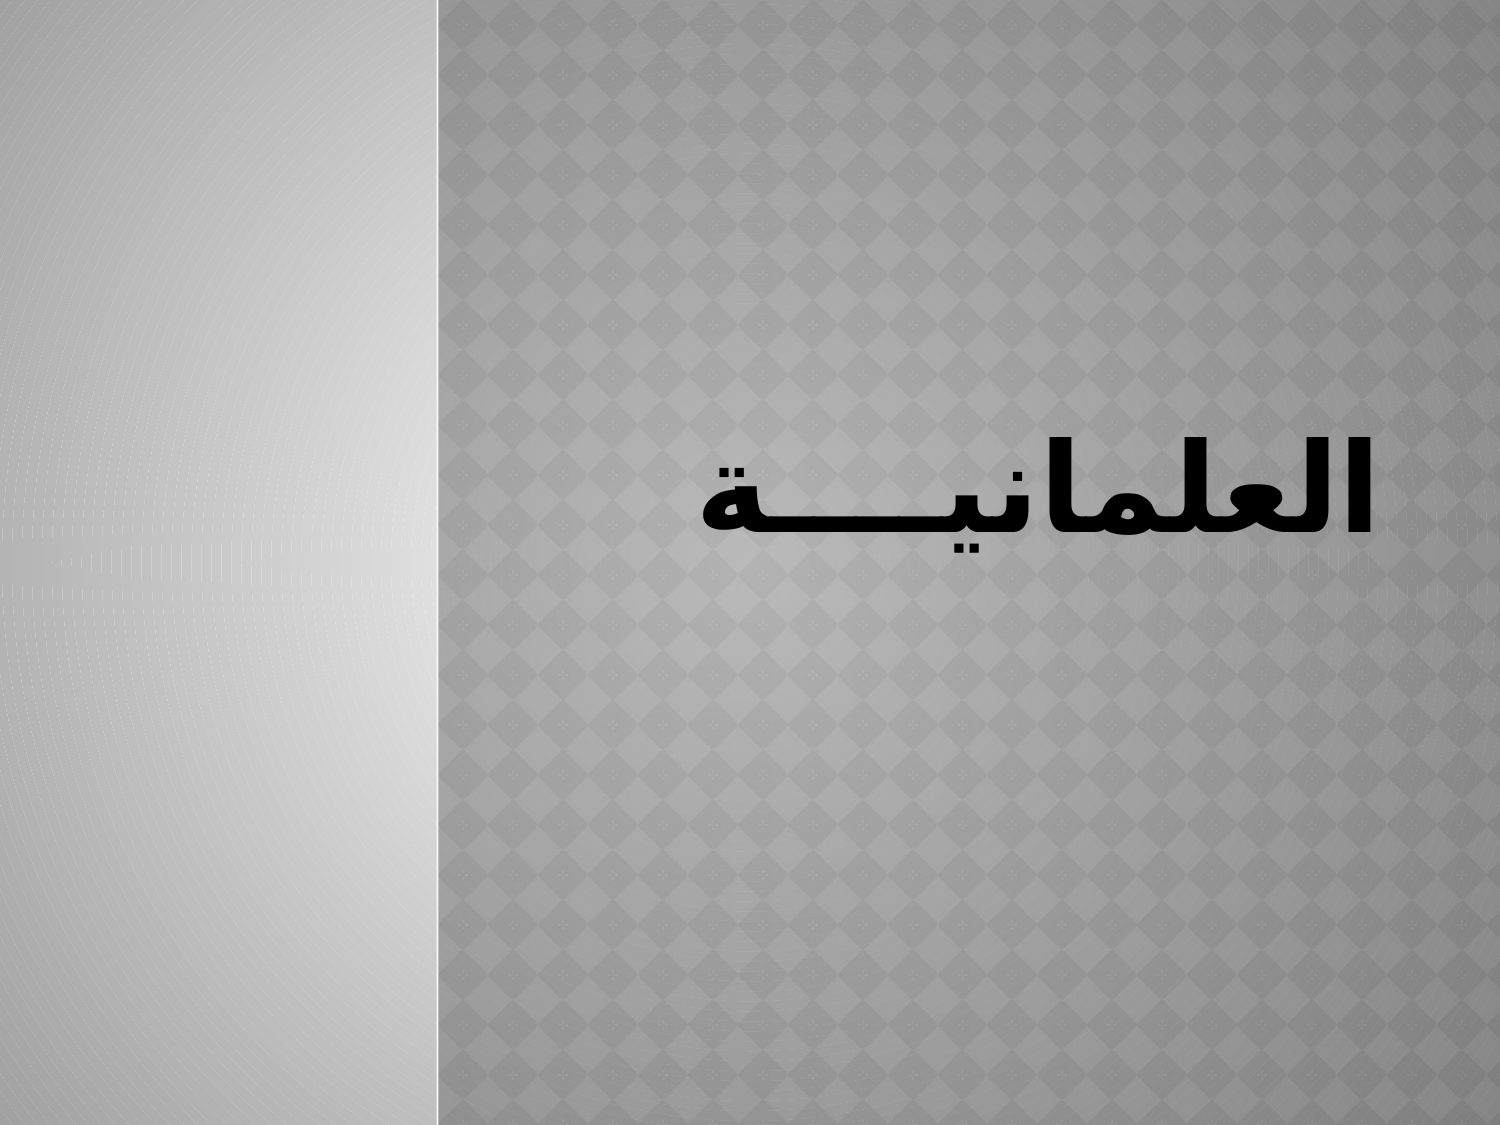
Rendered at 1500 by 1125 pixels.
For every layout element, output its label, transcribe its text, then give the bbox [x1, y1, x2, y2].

title العلمانيــــة [552, 87, 1390, 558]
